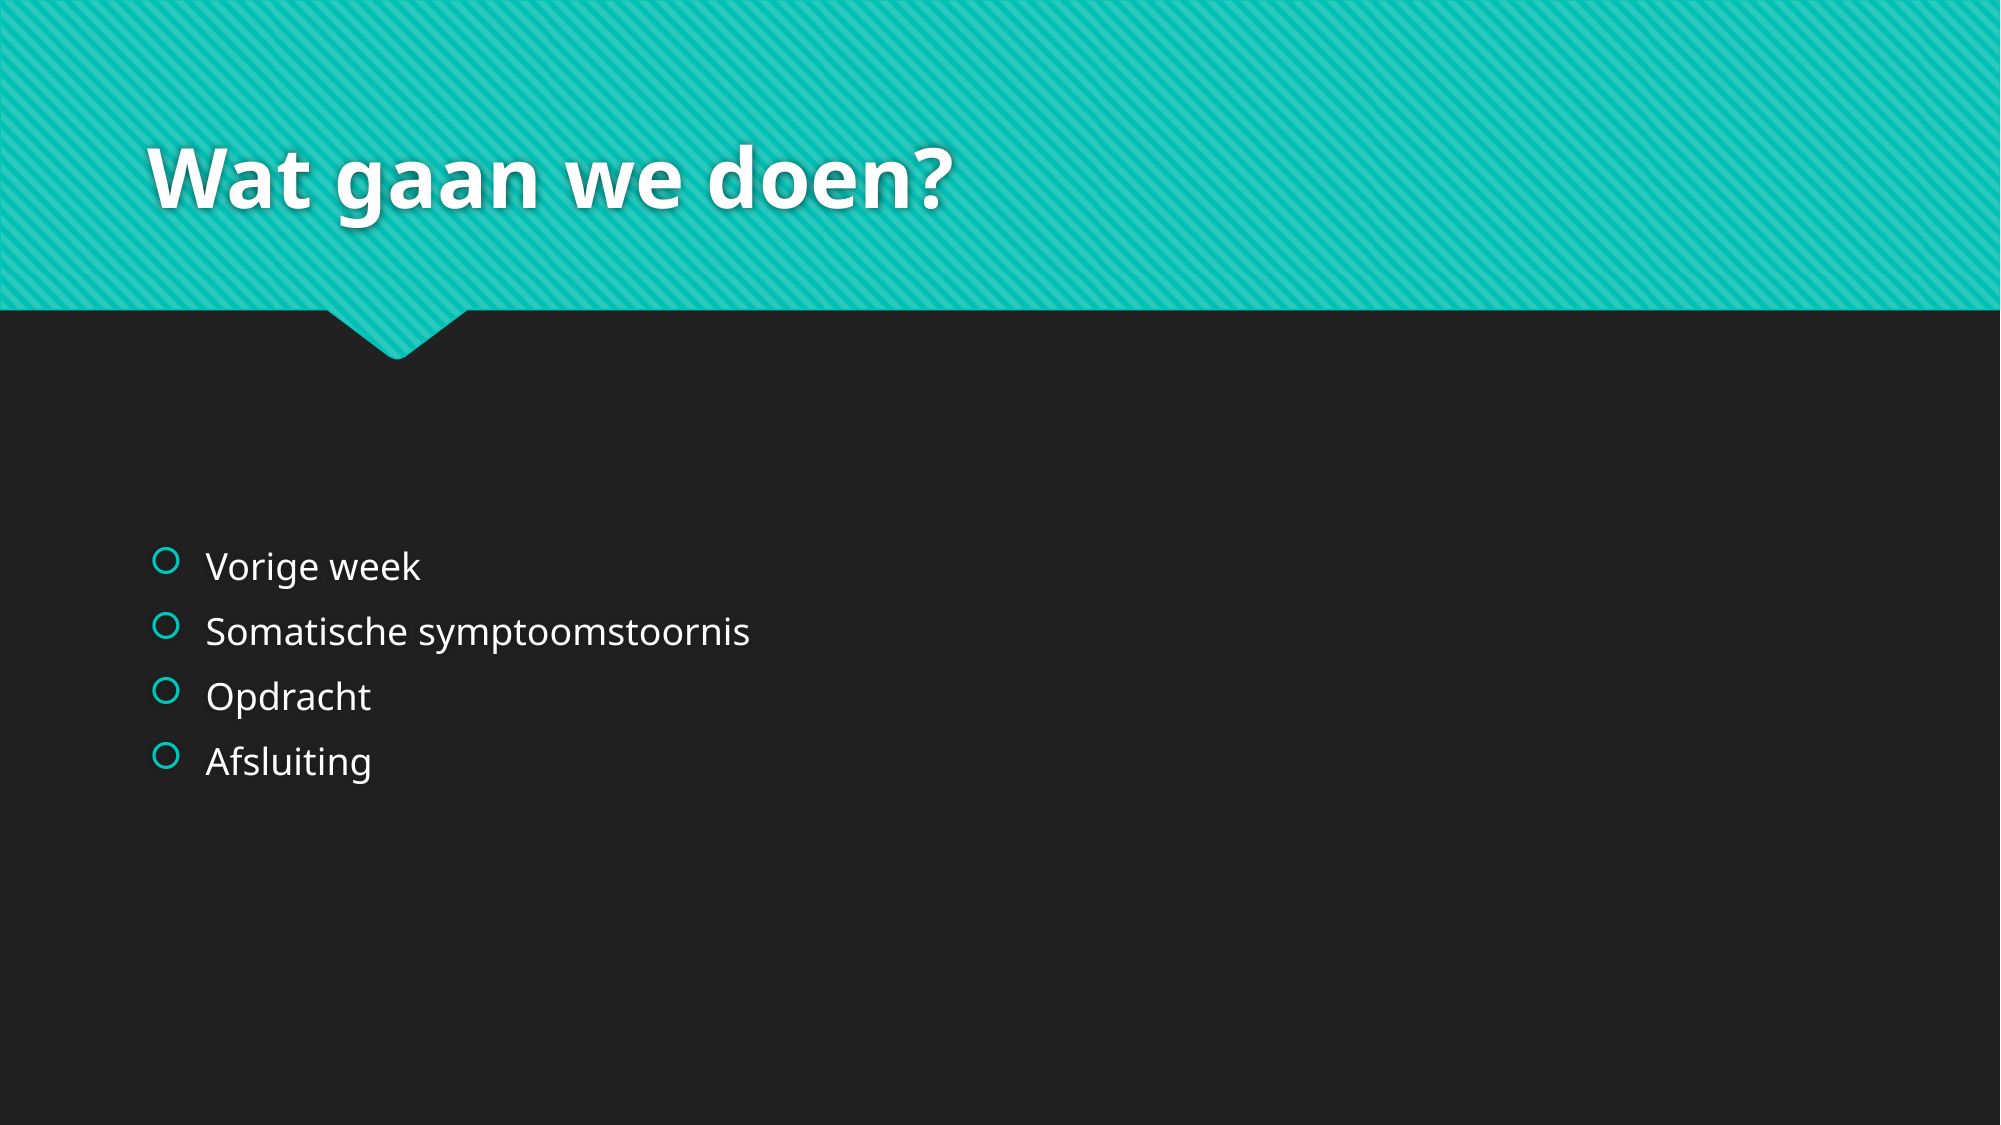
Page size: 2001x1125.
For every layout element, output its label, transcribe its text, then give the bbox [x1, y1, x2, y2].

list Vorige week Somatische symptoomstoornis Opdracht Afsluiting [134, 364, 1866, 962]
title Wat gaan we doen? [132, 73, 1868, 233]
